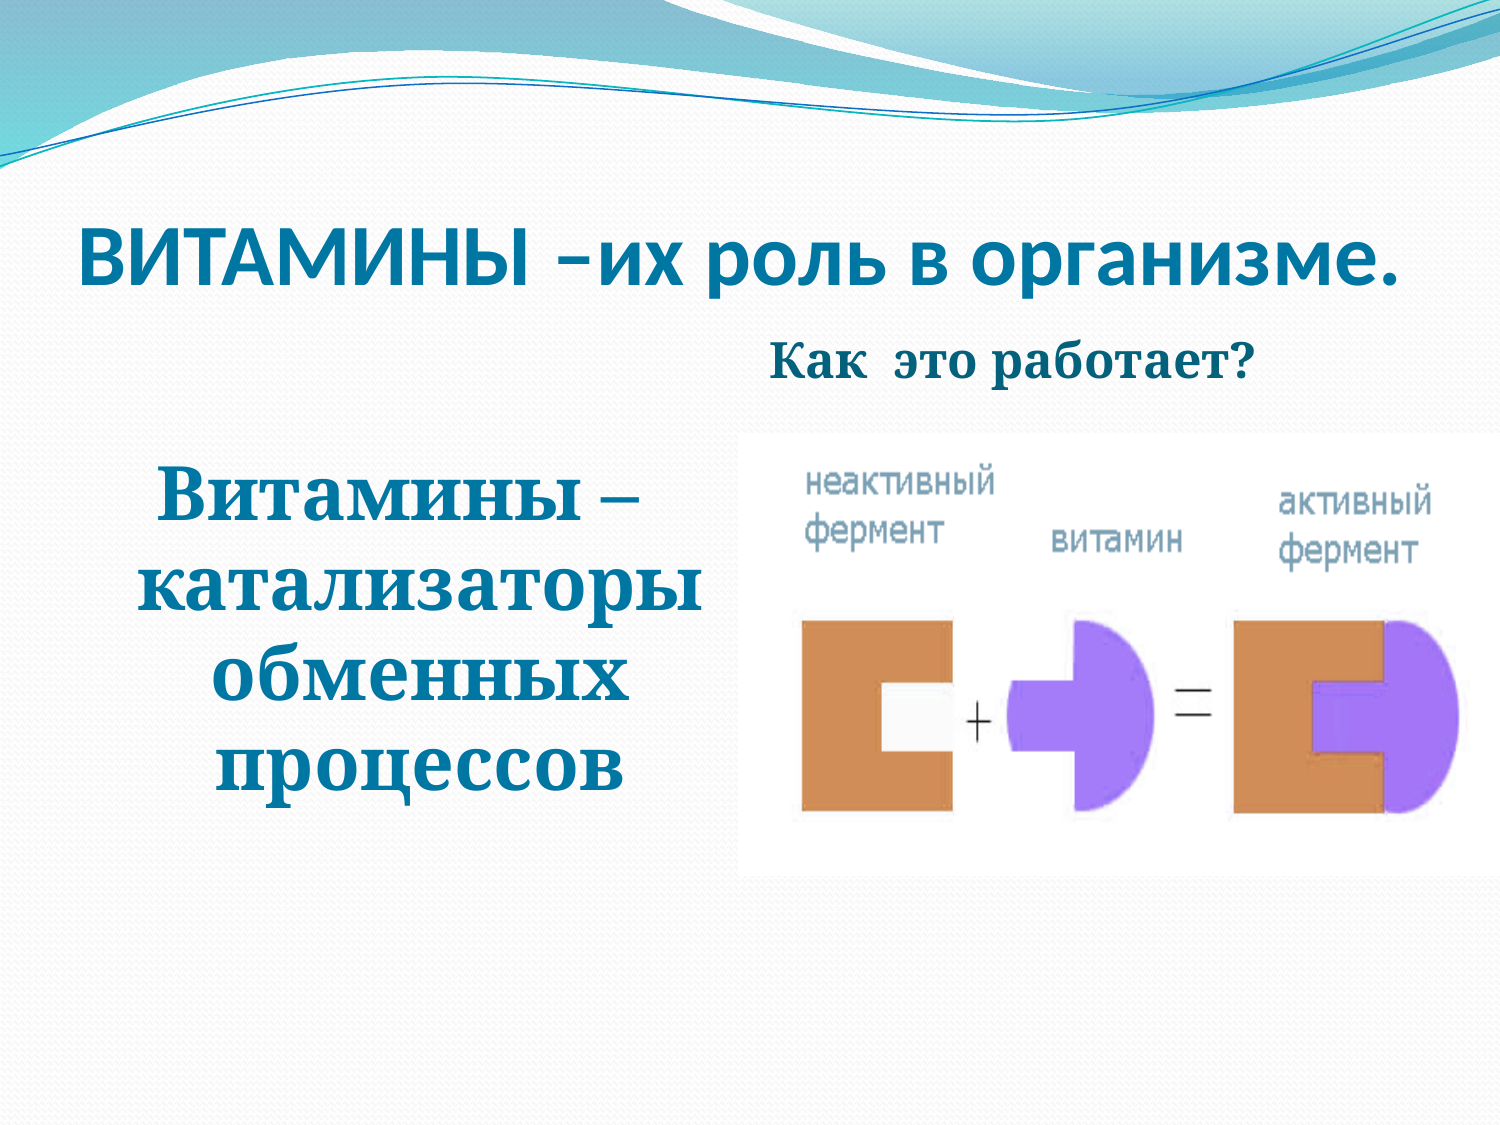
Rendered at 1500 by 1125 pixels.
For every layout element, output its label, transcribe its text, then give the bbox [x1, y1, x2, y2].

title Витамин D (кальциферол) [731, 445, 738, 885]
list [737, 433, 1500, 876]
list Витамины – катализаторы обменных процессов [58, 445, 738, 1044]
list Как это работает? [761, 305, 1425, 413]
title ВИТАМИНЫ –их роль в организме. [75, 115, 1425, 303]
